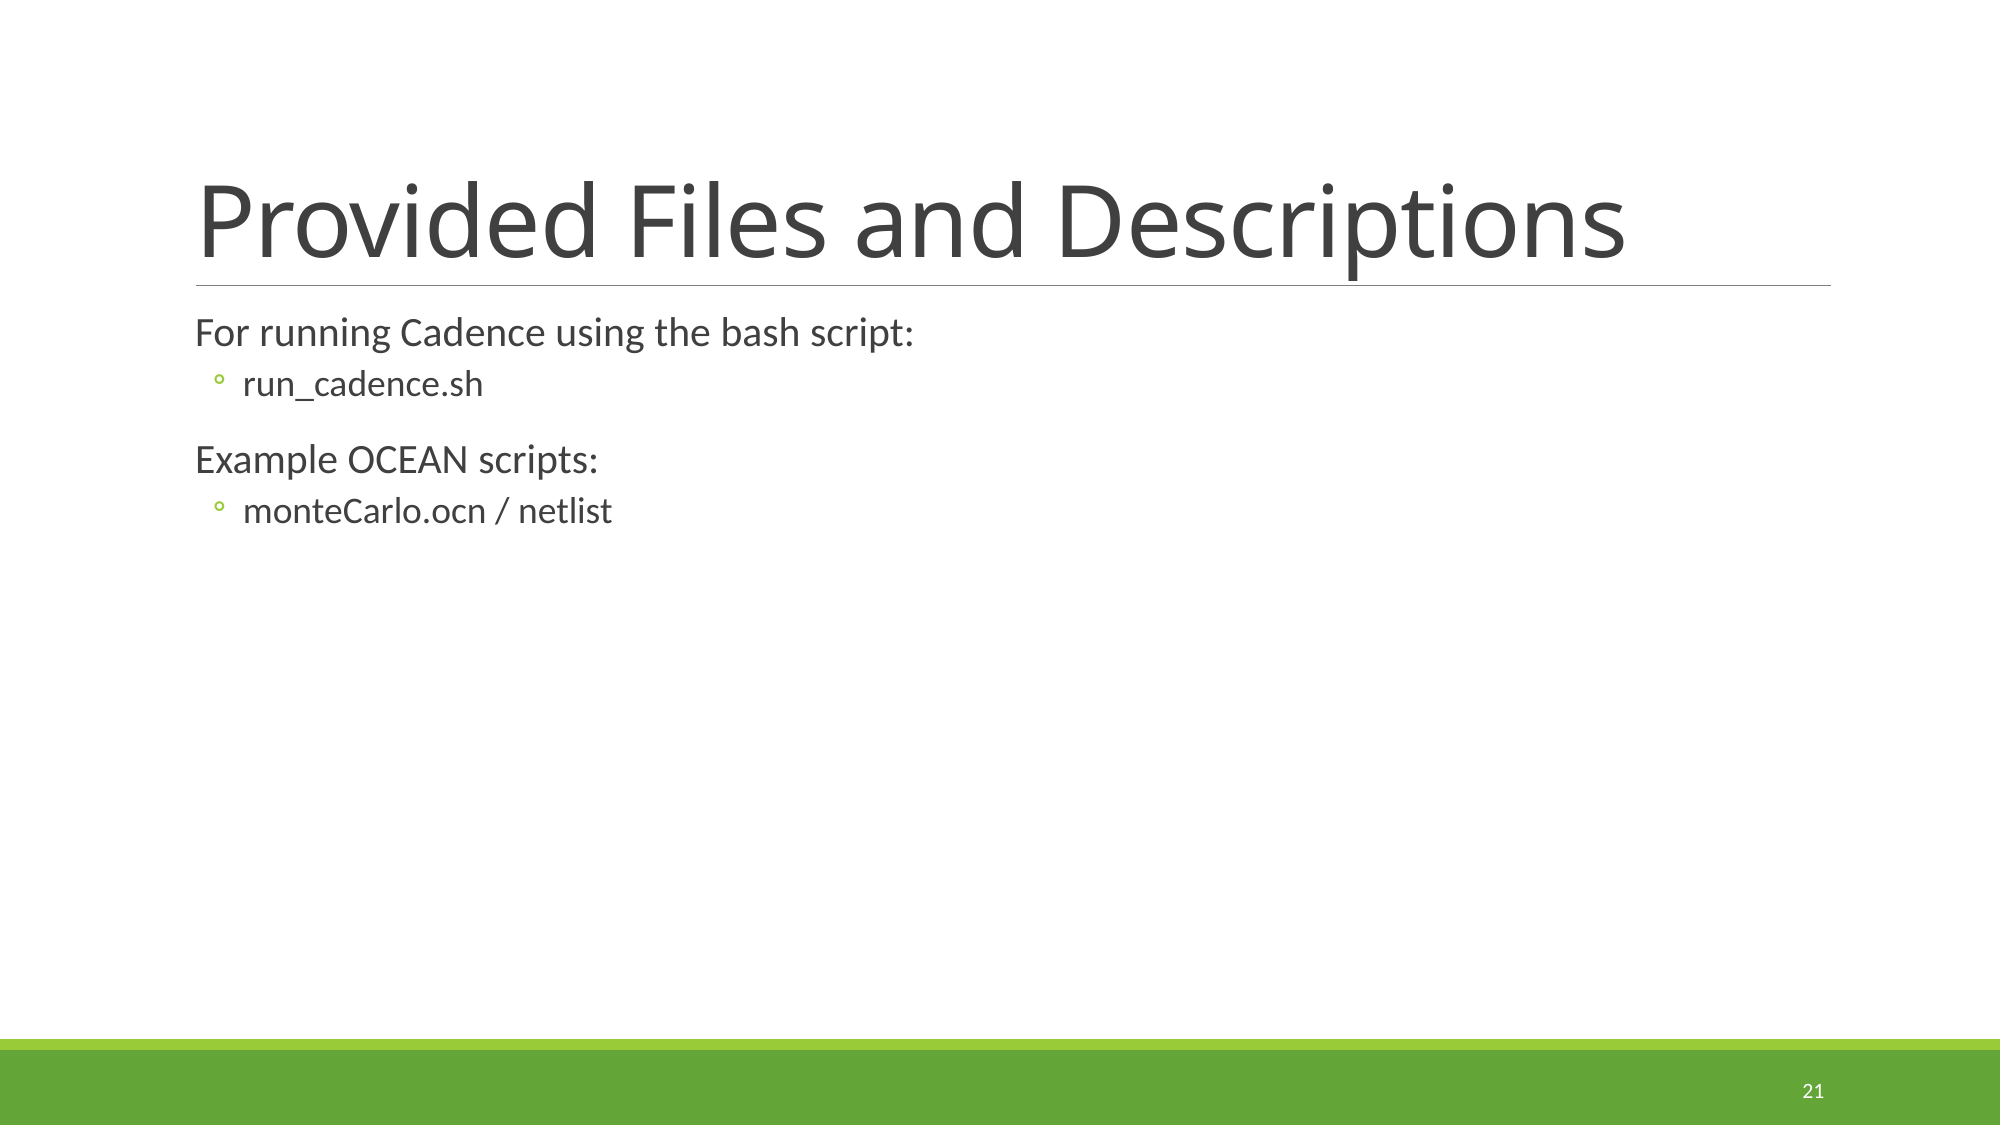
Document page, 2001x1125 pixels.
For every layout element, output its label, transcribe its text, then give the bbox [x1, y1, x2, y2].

title Provided Files and Descriptions [180, 47, 1830, 285]
slide_number 21 [1624, 1059, 1840, 1120]
list For running Cadence using the bash script: run_cadence.sh Example OCEAN scripts: monteCarlo.ocn / netlist [180, 302, 1830, 963]
